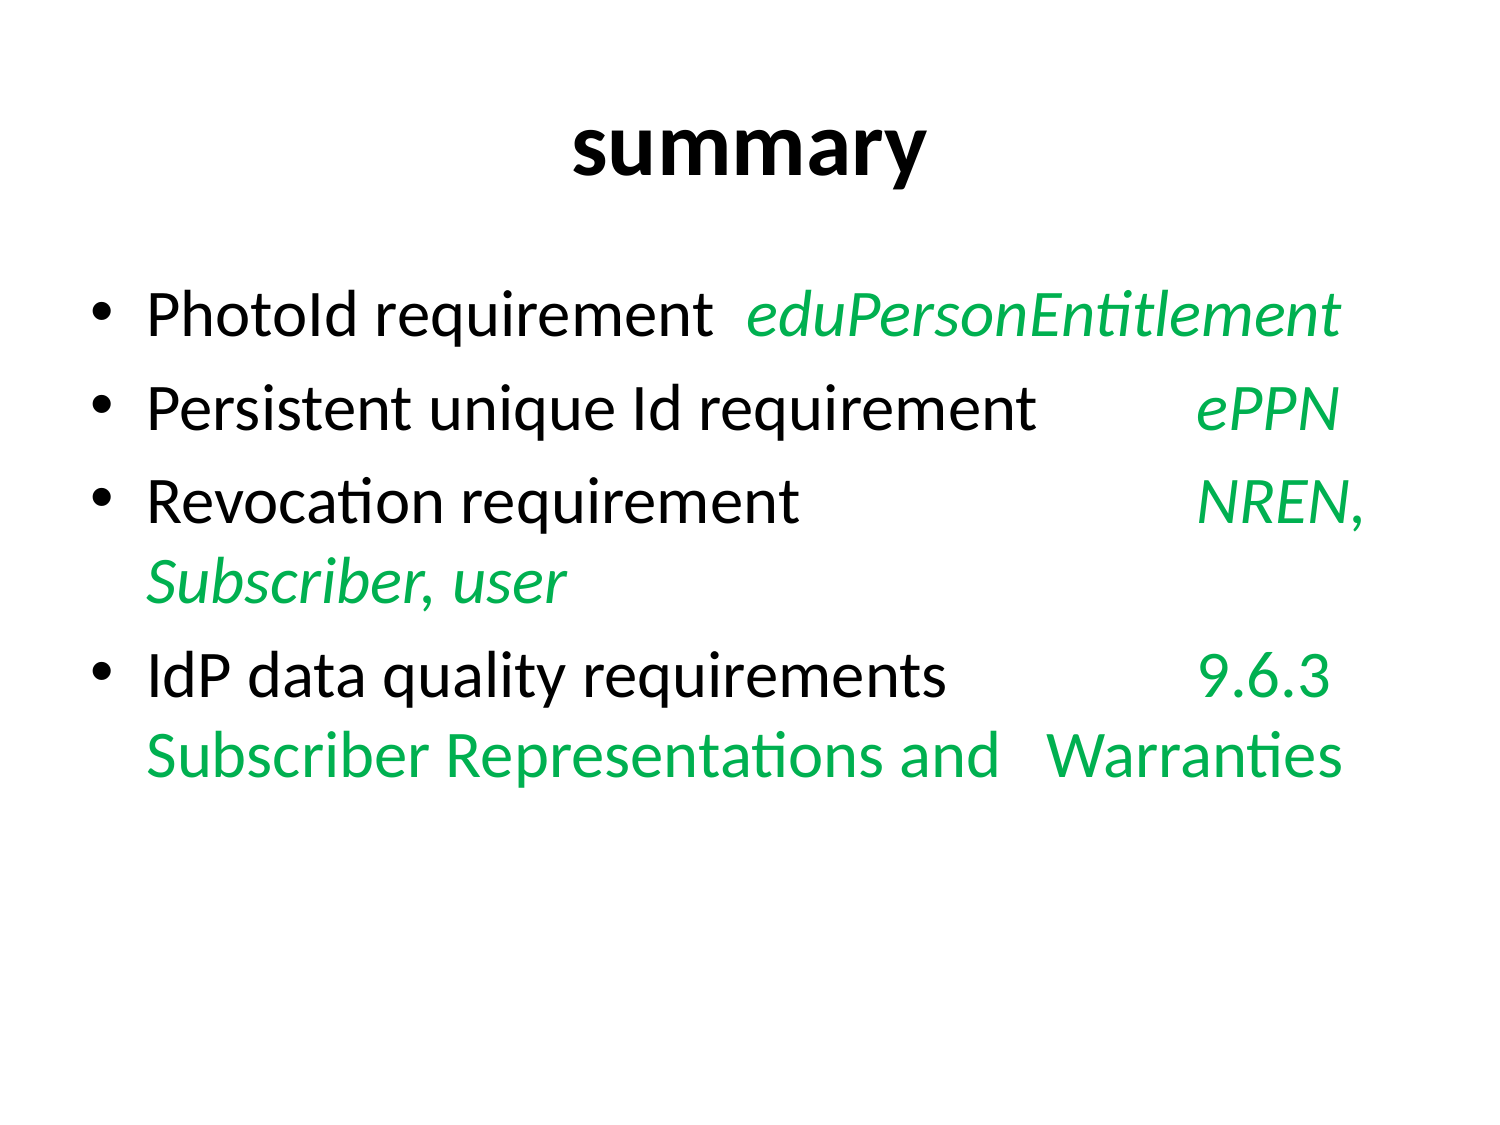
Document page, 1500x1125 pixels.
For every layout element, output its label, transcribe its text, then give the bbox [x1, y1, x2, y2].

title summary [75, 45, 1425, 233]
list PhotoId requirement eduPersonEntitlement Persistent unique Id requirement ePPN Revocation requirement NREN, Subscriber, user IdP data quality requirements 9.6.3 Subscriber Representations and Warranties [75, 262, 1425, 1005]
